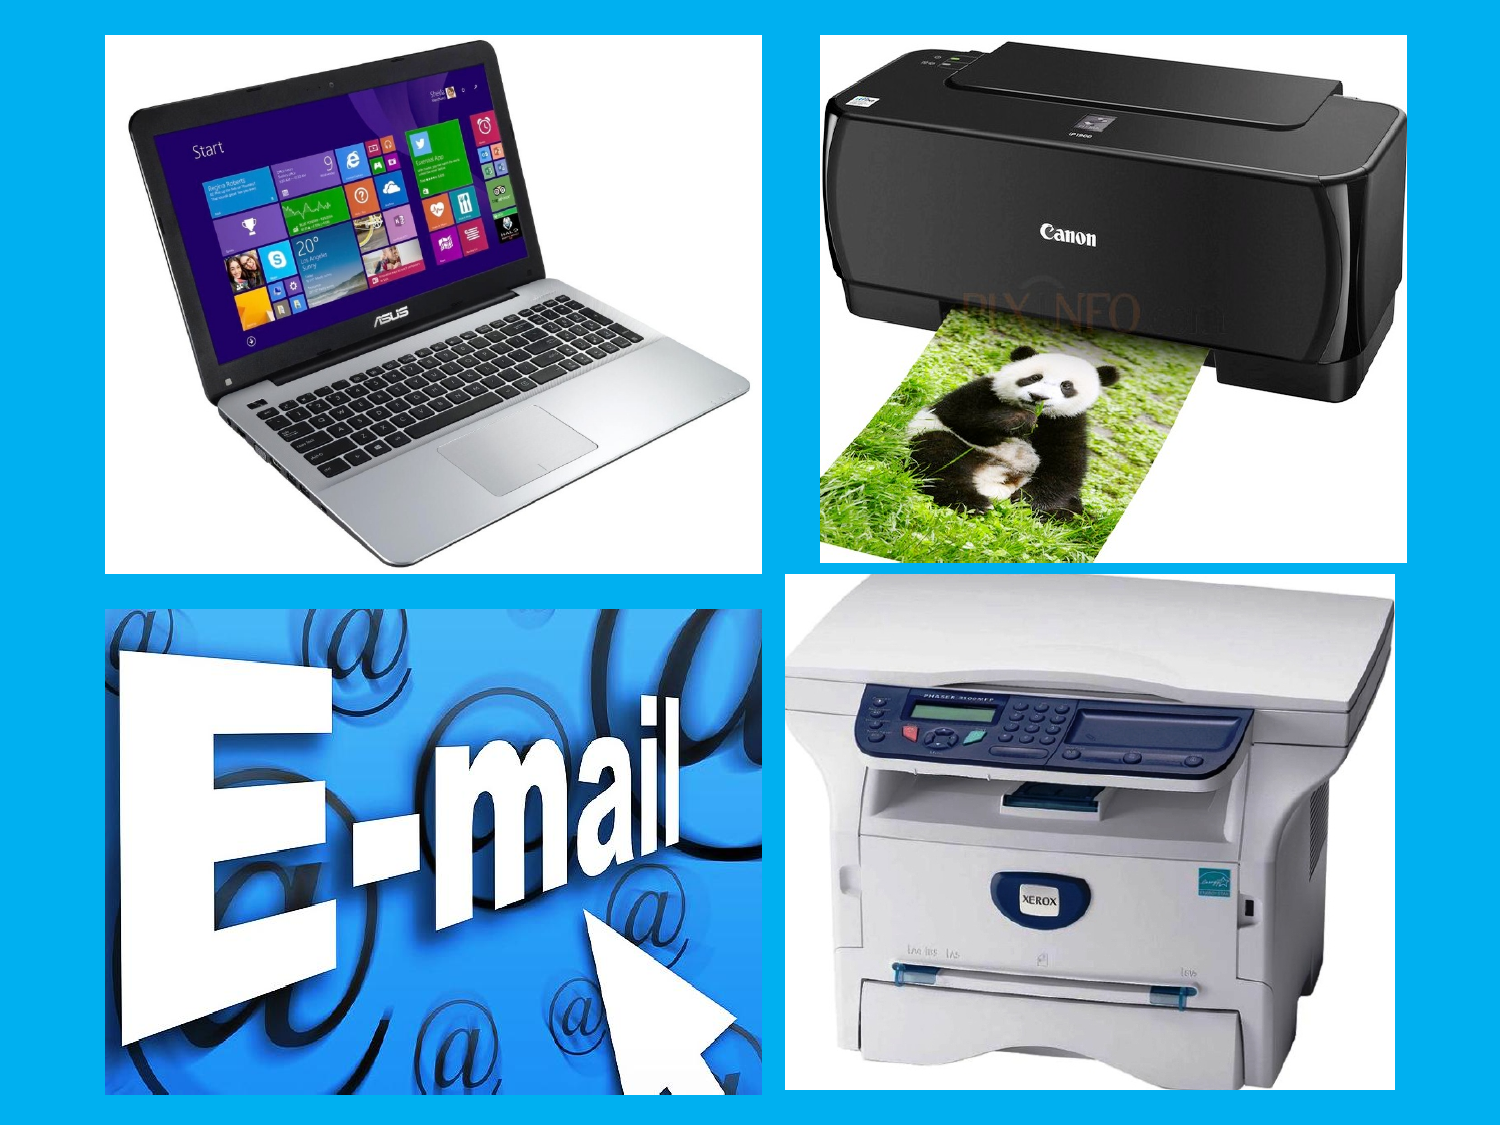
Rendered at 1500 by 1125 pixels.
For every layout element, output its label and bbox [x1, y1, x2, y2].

picture [106, 36, 761, 573]
picture [821, 36, 1406, 562]
picture [786, 575, 1394, 1089]
picture [106, 610, 761, 1094]
